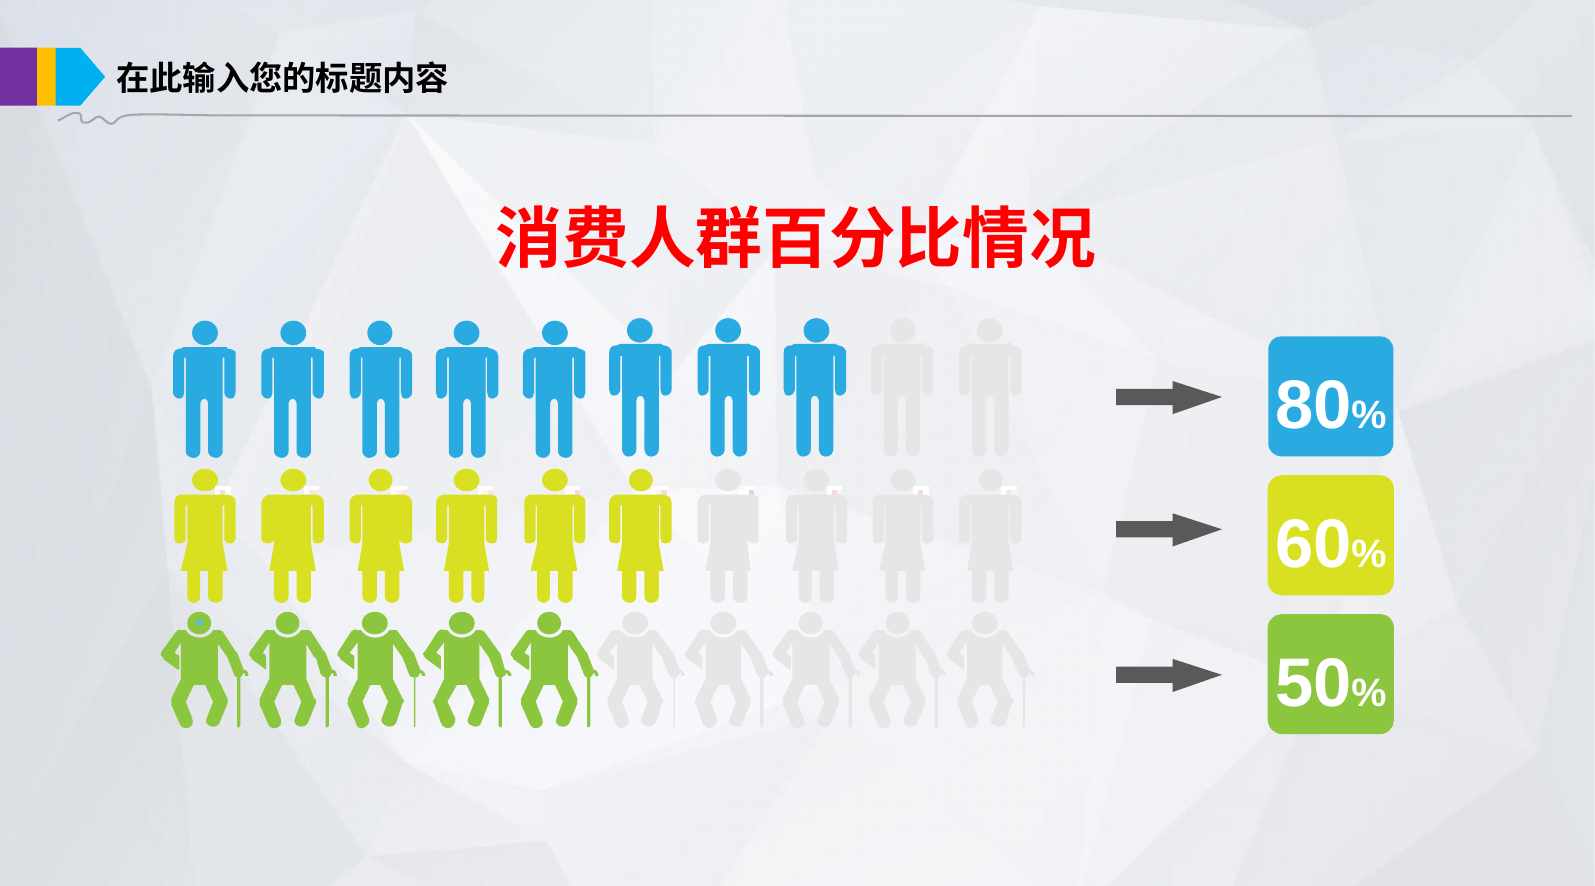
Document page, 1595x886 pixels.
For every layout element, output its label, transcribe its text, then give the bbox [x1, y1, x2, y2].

text_box 消费人群百分比情况 [440, 147, 1152, 285]
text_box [174, 468, 1022, 604]
text_box [1116, 381, 1223, 415]
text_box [159, 611, 1035, 730]
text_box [57, 112, 1573, 125]
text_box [0, 47, 106, 106]
text_box [1116, 513, 1223, 547]
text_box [1249, 336, 1412, 457]
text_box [1249, 613, 1412, 735]
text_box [1249, 474, 1412, 596]
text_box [172, 317, 1022, 459]
picture [0, 0, 1595, 886]
text_box 在此输入您的标题内容 [109, 51, 646, 103]
text_box [1116, 658, 1223, 693]
